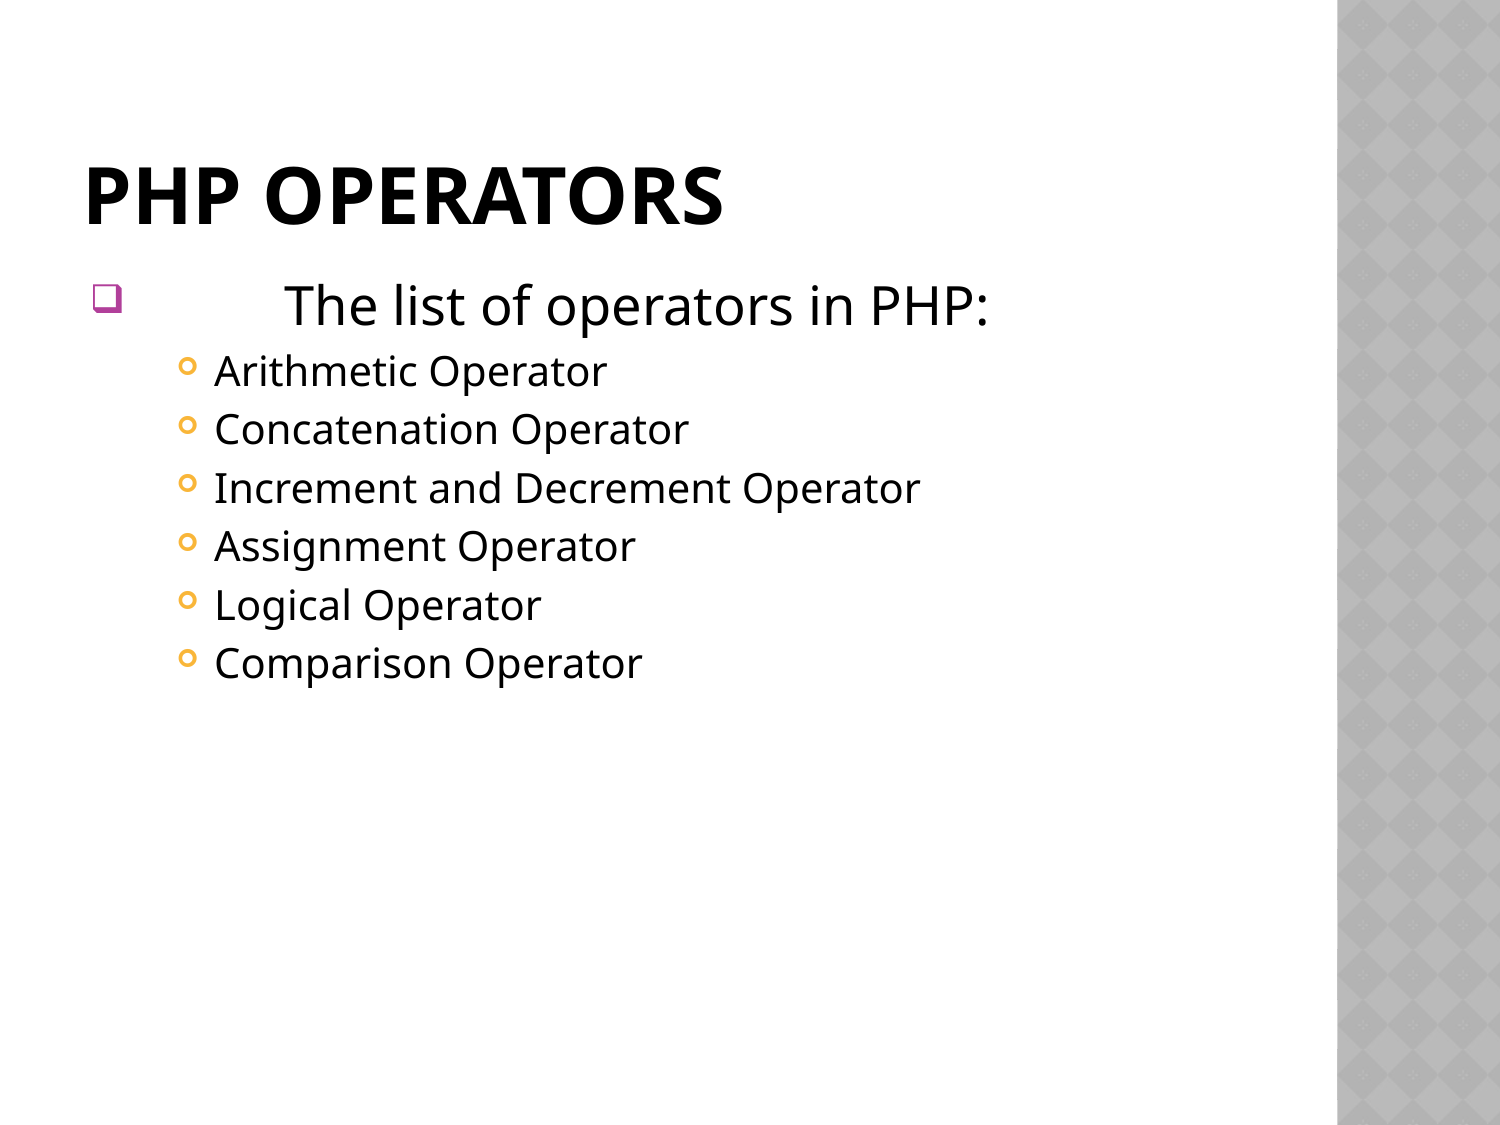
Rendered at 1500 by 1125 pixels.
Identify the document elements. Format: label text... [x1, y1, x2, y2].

list The list of operators in PHP: Arithmetic Operator Concatenation Operator Increment and Decrement Operator Assignment Operator Logical Operator Comparison Operator [75, 264, 1263, 1059]
title PHP OPERATORS [75, 52, 1263, 240]
